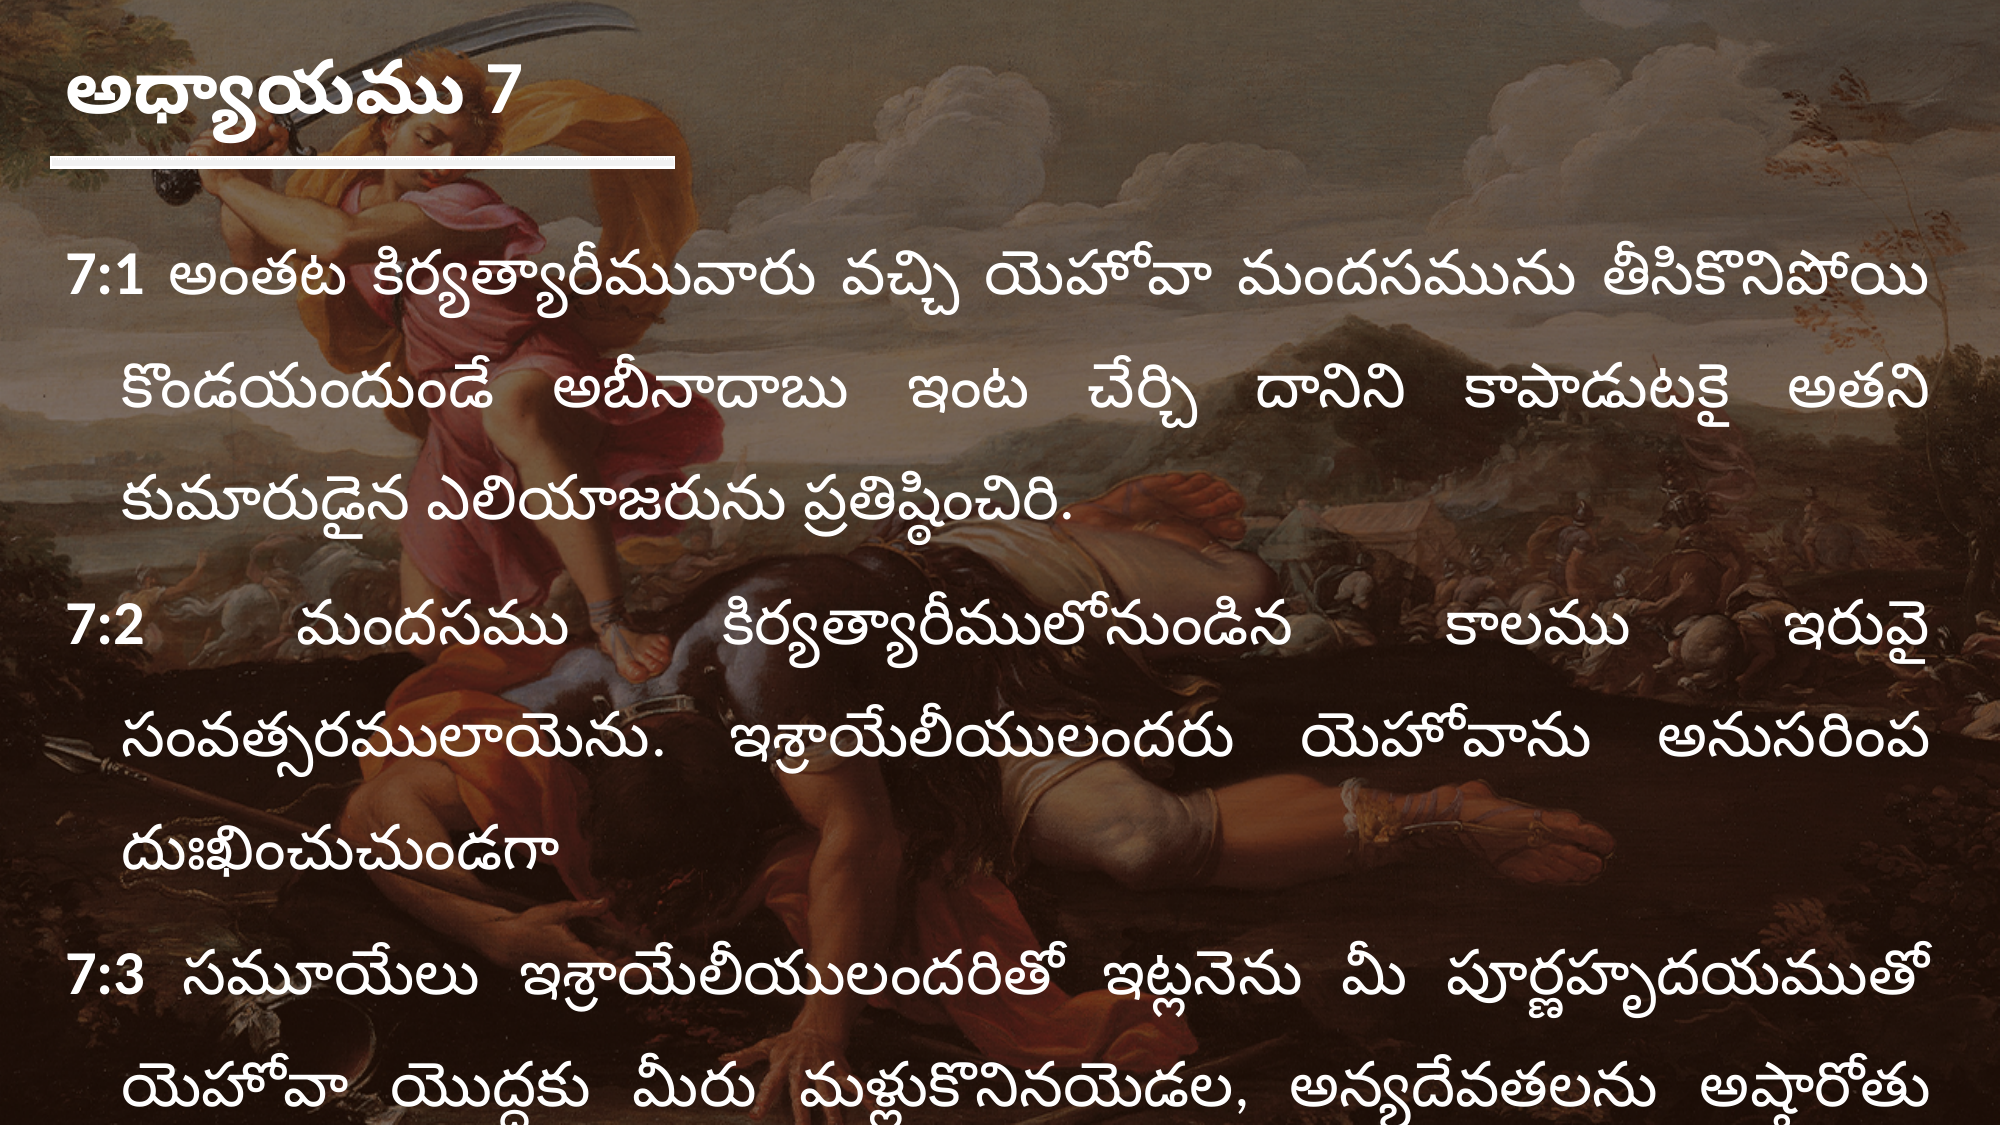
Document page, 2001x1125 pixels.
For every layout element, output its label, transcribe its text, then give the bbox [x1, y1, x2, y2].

picture [0, 0, 2000, 1125]
list 7:1 అంతట కిర్యత్యారీమువారు వచ్చి యెహోవా మందసమును తీసికొనిపోయి కొండయందుండే అబీనాదాబు ఇంట చేర్చి దానిని కాపాడుటకై అతని కుమారుడైన ఎలియాజరును ప్రతిష్ఠించిరి. 7:2 మందసము కిర్యత్యారీములోనుండిన కాలము ఇరువై సంవత్సరములాయెను. ఇశ్రాయేలీయులందరు యెహోవాను అనుసరింప దుఃఖించుచుండగా 7:3 సమూయేలు ఇశ్రాయేలీయులందరితో ఇట్లనెను మీ పూర్ణహృదయముతో యెహోవా యొద్దకు మీరు మళ్లుకొనినయెడల, అన్యదేవతలను అష్తారోతు దేవతలను మీ మధ్యనుండి తీసివేసి, పట్టుదలగలిగి యెహోవా తట్టు మీ హృదయములను త్రిప్పి ఆయనను సేవించుడి. అప్పుడు ఆయన ఫిలిష్తీయుల చేతిలోనుండి మిమ్మును విడిపించును. [50, 187, 1946, 1063]
title అధ్యాయము 7 [50, 0, 1925, 167]
